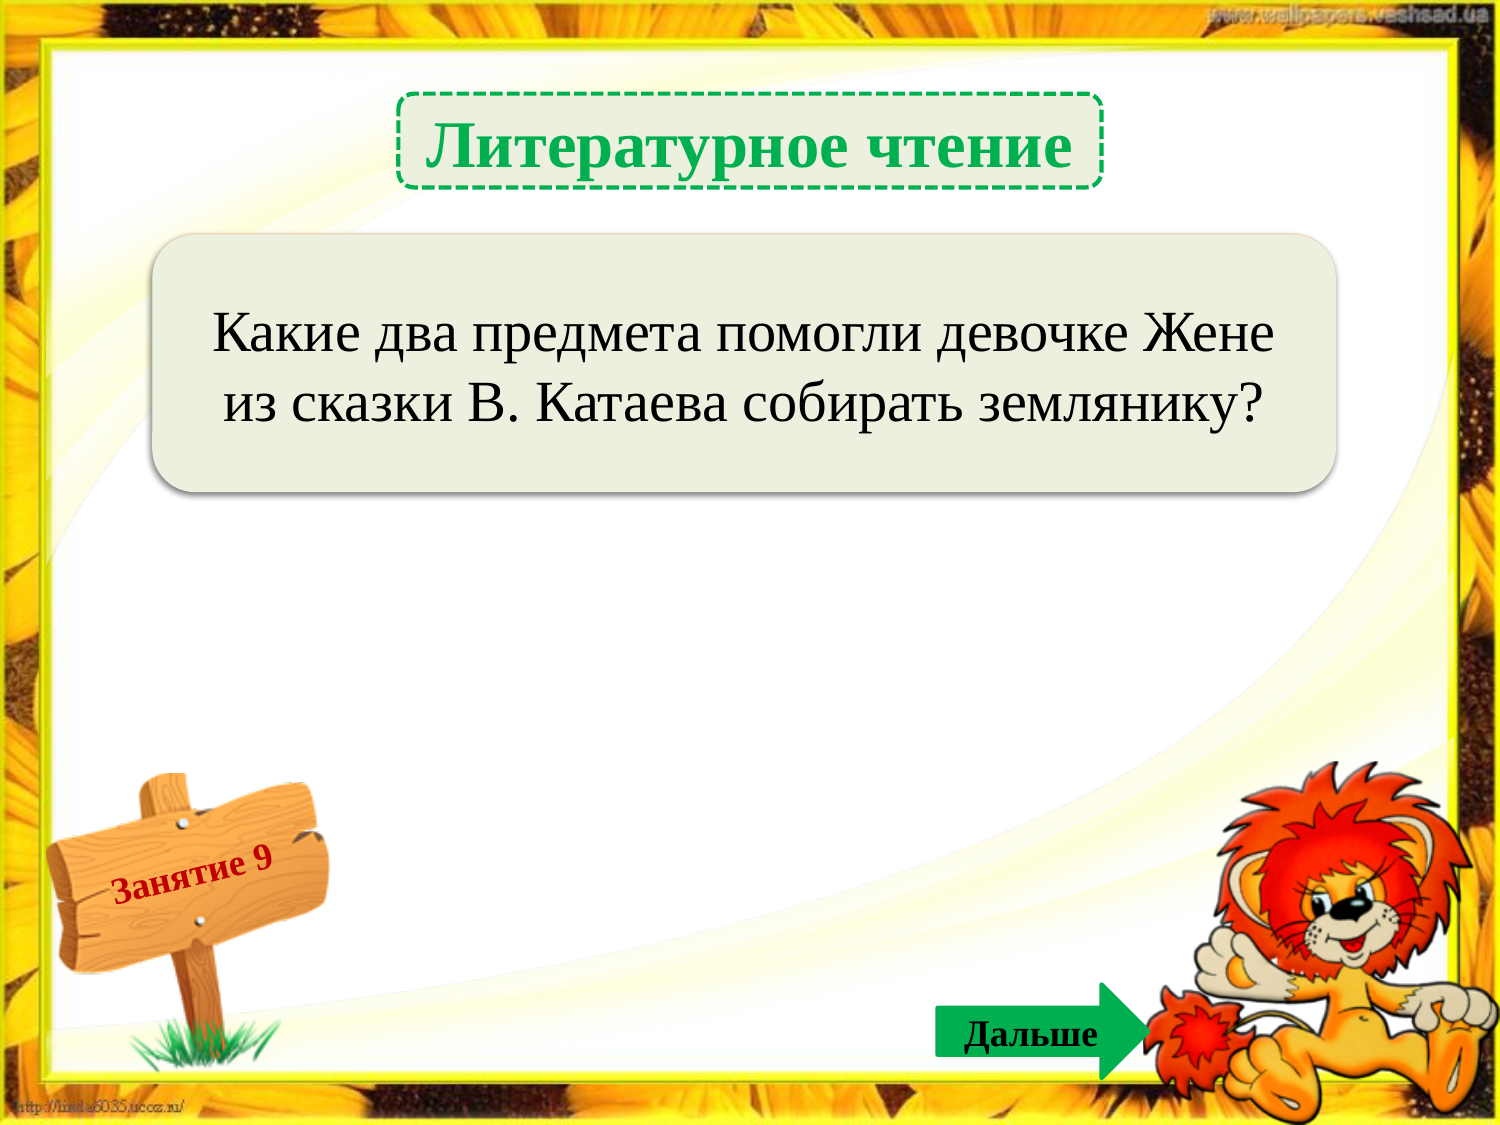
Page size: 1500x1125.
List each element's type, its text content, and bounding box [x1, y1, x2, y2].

text_box Дальше [935, 982, 1151, 1081]
text_box Литературное чтение [396, 91, 1104, 190]
picture [0, 0, 1500, 1125]
text_box [150, 232, 1338, 495]
